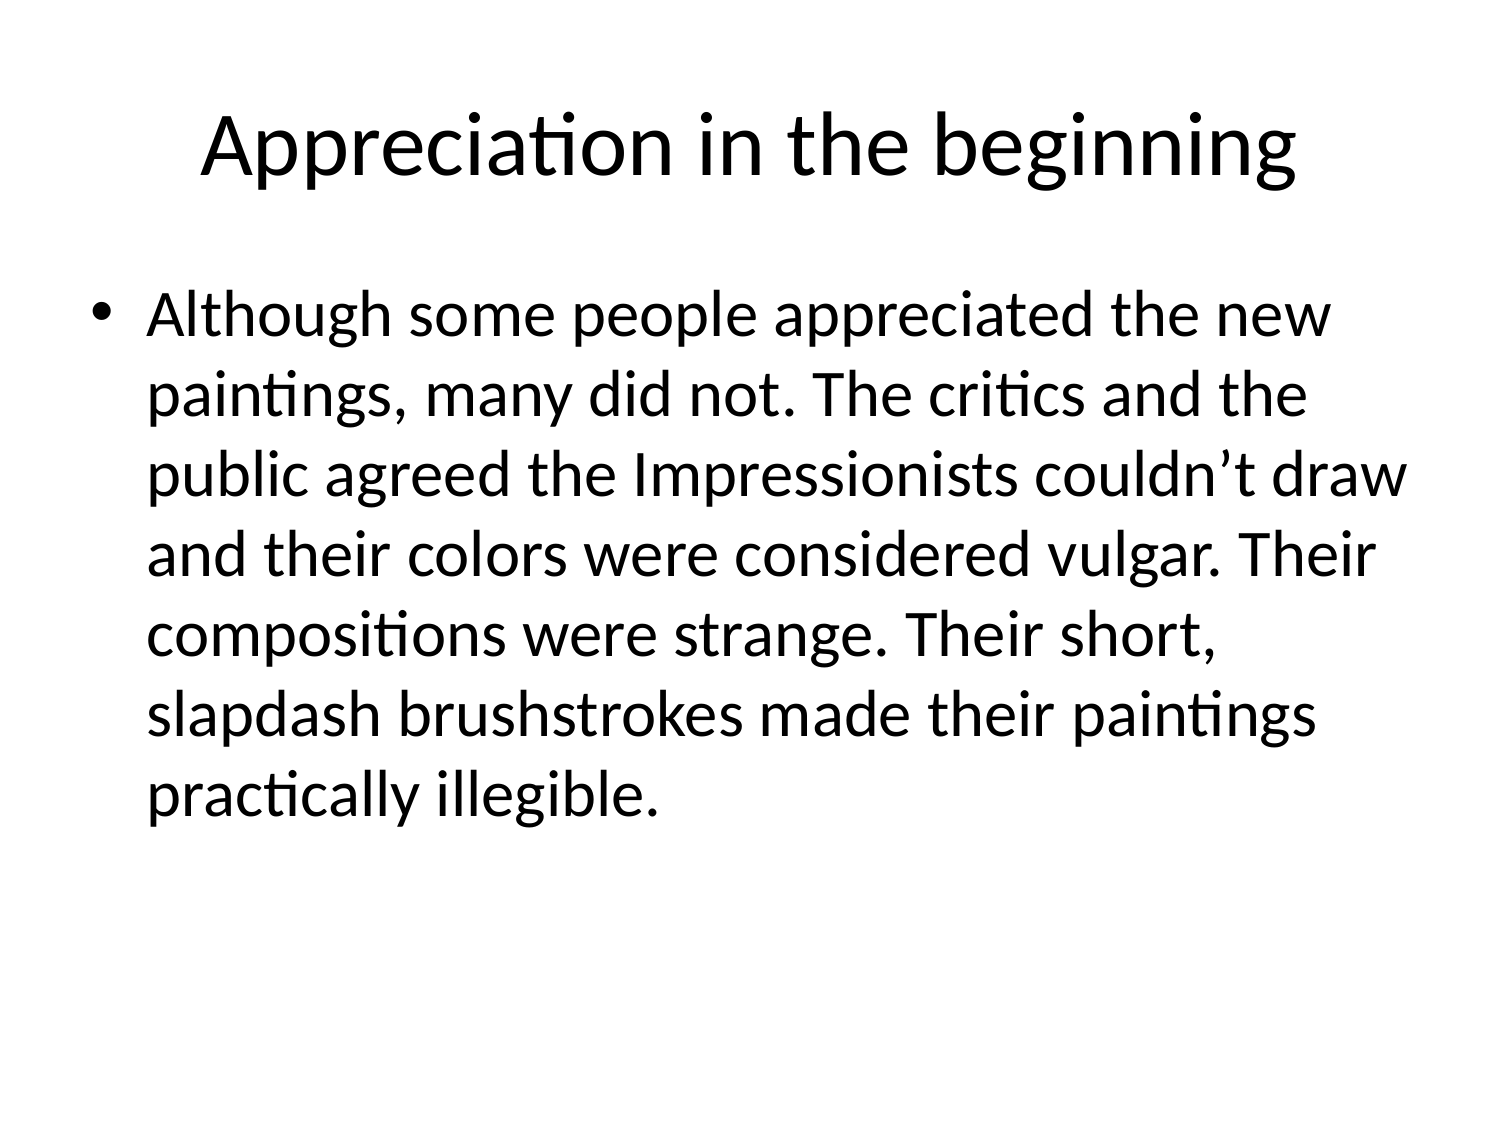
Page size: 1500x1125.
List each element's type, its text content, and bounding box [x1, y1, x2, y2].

title Appreciation in the beginning [75, 45, 1425, 233]
list Although some people appreciated the new paintings, many did not. The critics and the public agreed the Impressionists couldn’t draw and their colors were considered vulgar. Their compositions were strange. Their short, slapdash brushstrokes made their paintings practically illegible. [75, 262, 1425, 1005]
